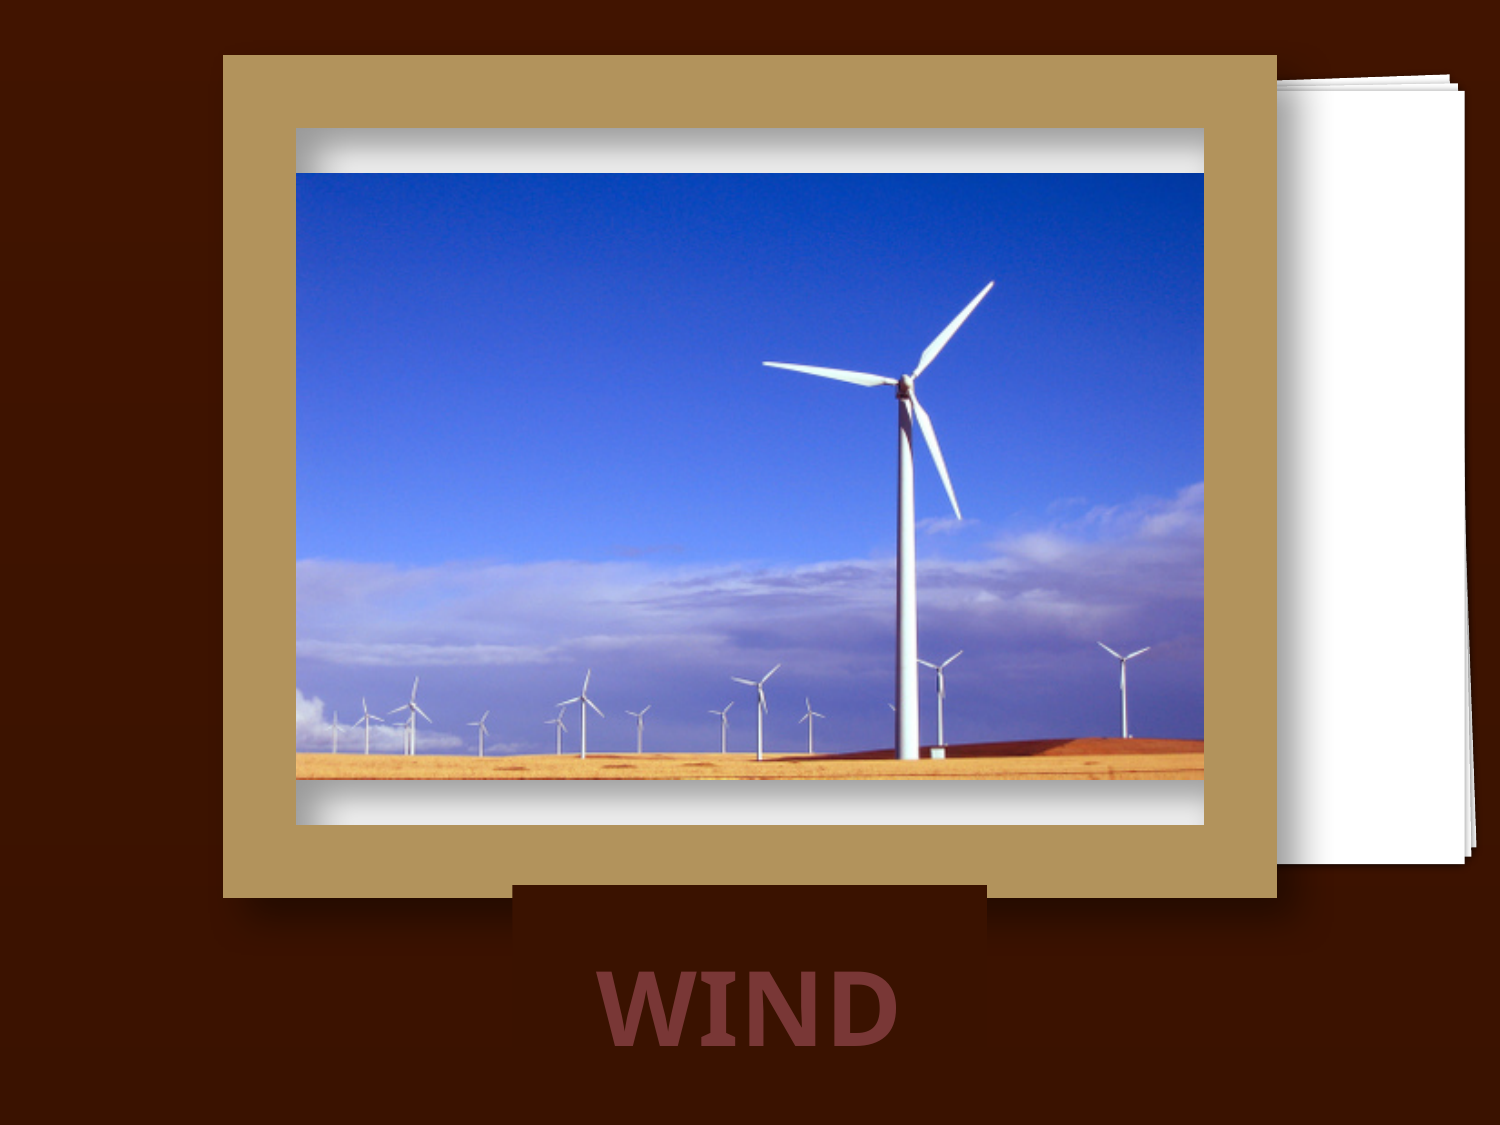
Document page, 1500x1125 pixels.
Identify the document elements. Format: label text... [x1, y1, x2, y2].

title Wind [512, 884, 988, 1125]
picture [295, 127, 1205, 826]
